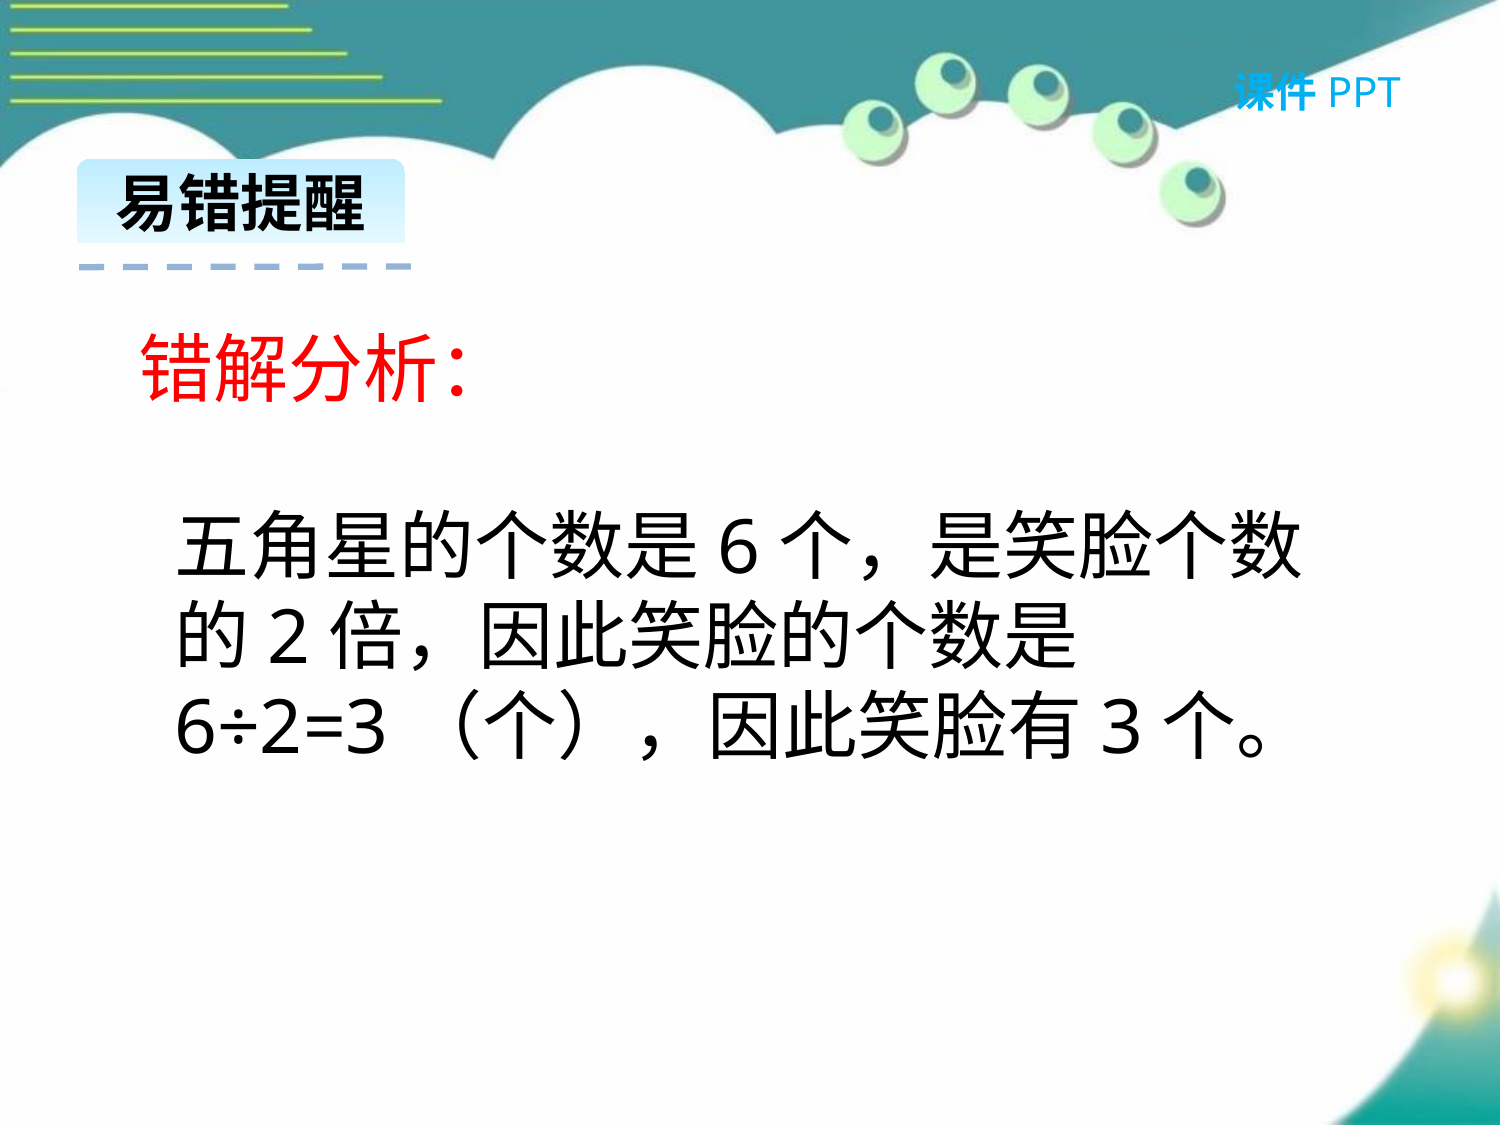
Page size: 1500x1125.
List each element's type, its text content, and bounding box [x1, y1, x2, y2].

text_box 易错提醒 [76, 158, 405, 244]
text_box 课件PPT [1218, 58, 1418, 124]
text_box 错解分析： [123, 314, 939, 420]
text_box 五角星的个数是6个，是笑脸个数的2倍，因此笑脸的个数是6÷2=3（个），因此笑脸有3个。 [159, 491, 1341, 777]
picture [0, 0, 1500, 1125]
